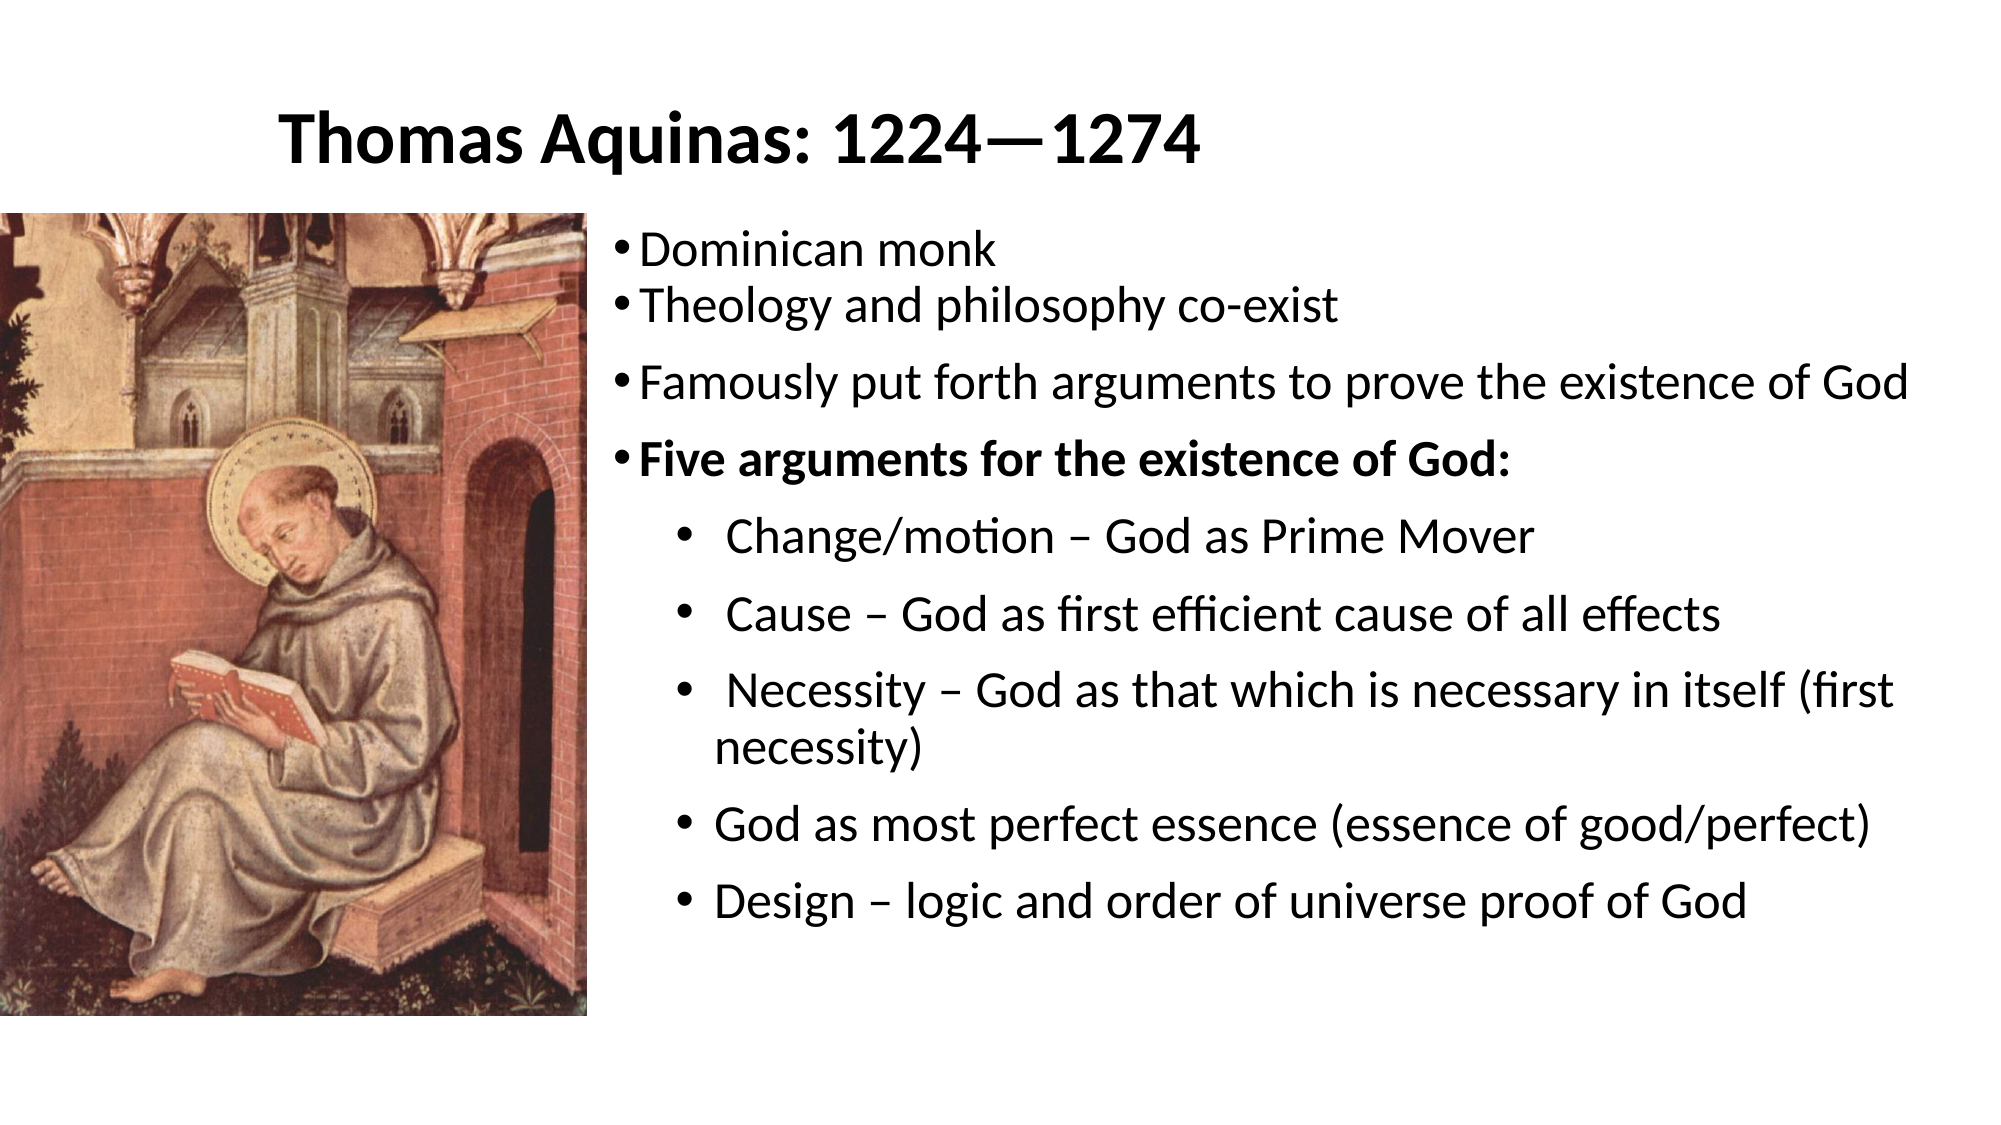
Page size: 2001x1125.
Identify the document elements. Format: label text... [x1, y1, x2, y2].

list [0, 213, 587, 1016]
list [1012, 51, 1863, 188]
list Thomas Aquinas: 1224—1274 [110, 51, 1012, 187]
list Dominican monk Theology and philosophy co-exist Famously put forth arguments to prove the existence of God Five arguments for the existence of God: Change/motion – God as Prime Mover Cause – God as first efficient cause of all effects Necessity – God as that which is necessary in itself (first necessity) God as most perfect essence (essence of good/perfect) Design – logic and order of universe proof of God [588, 214, 1981, 1016]
